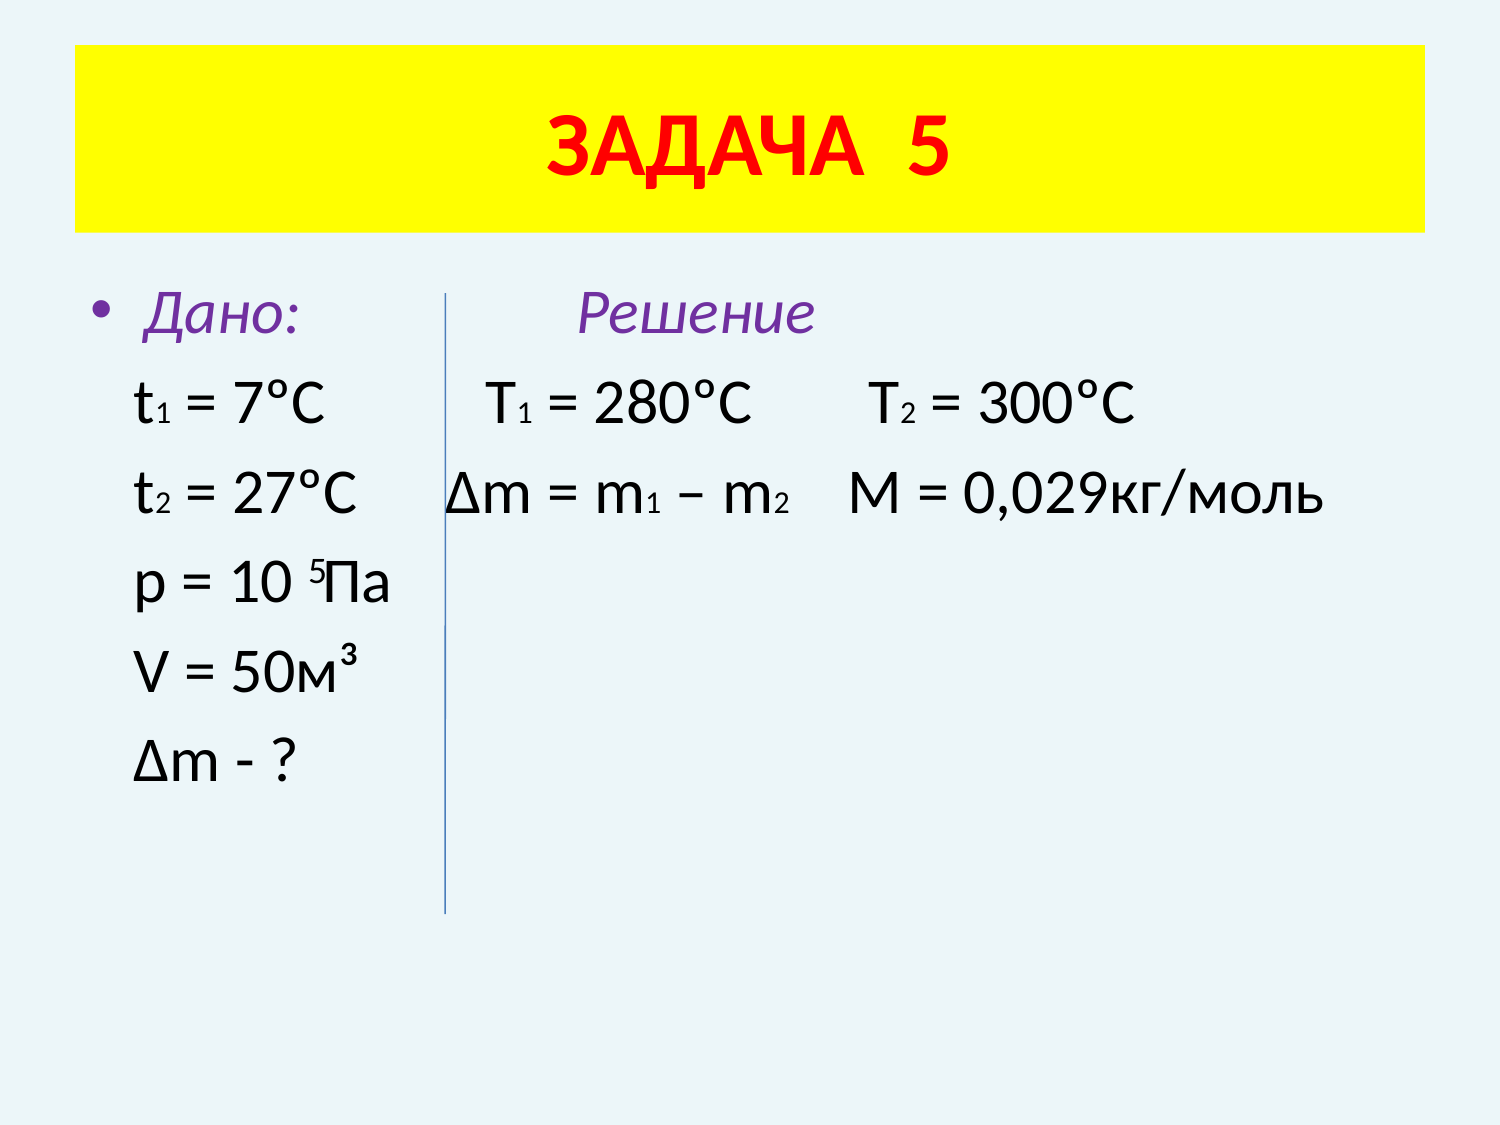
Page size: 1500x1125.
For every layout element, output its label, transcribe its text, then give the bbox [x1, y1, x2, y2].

list Дано: Решение t1 = 7ºC Т1 = 280ºС Т2 = 300ºС t2 = 27ºC Δm = m1 – m2 M = 0,029кг/моль p = 10 Па V = 50м³ Δm - ? [75, 262, 1425, 1043]
title ЗАДАЧА 5 [75, 45, 1425, 233]
text_box 5 [293, 538, 342, 599]
